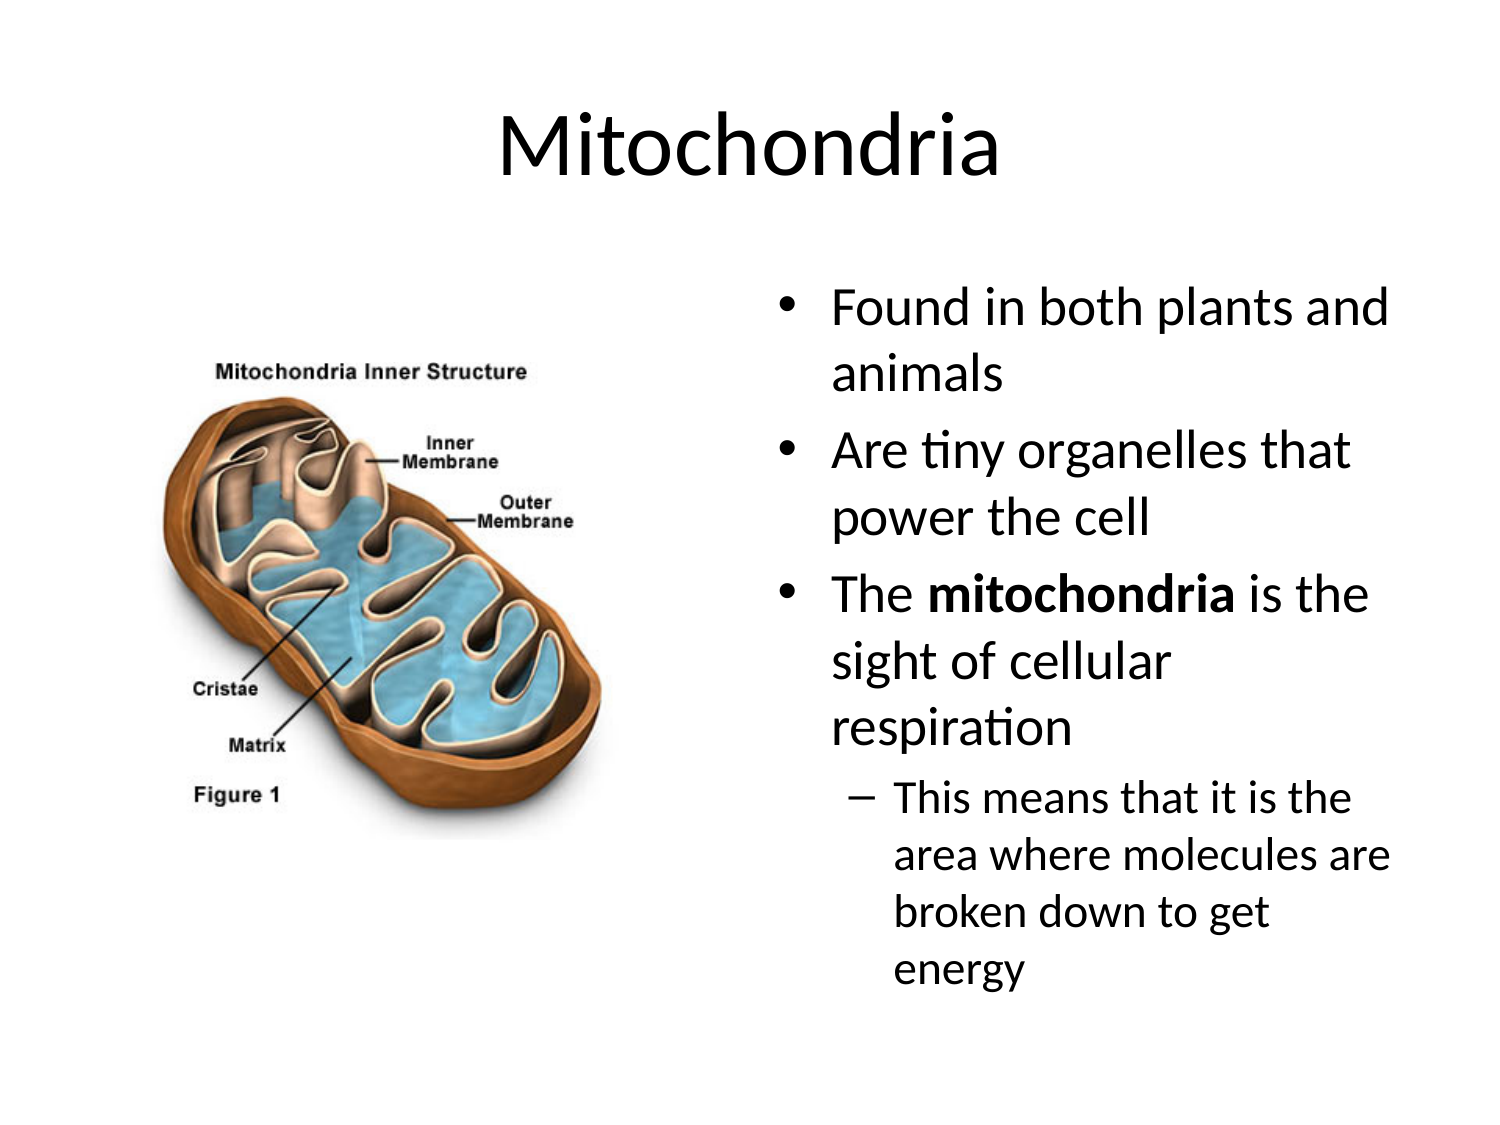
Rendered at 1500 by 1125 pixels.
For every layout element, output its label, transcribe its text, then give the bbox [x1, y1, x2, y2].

picture [149, 362, 619, 843]
title Mitochondria [75, 45, 1425, 233]
list Found in both plants and animals Are tiny organelles that power the cell The mitochondria is the sight of cellular respiration This means that it is the area where molecules are broken down to get energy [762, 262, 1425, 1005]
